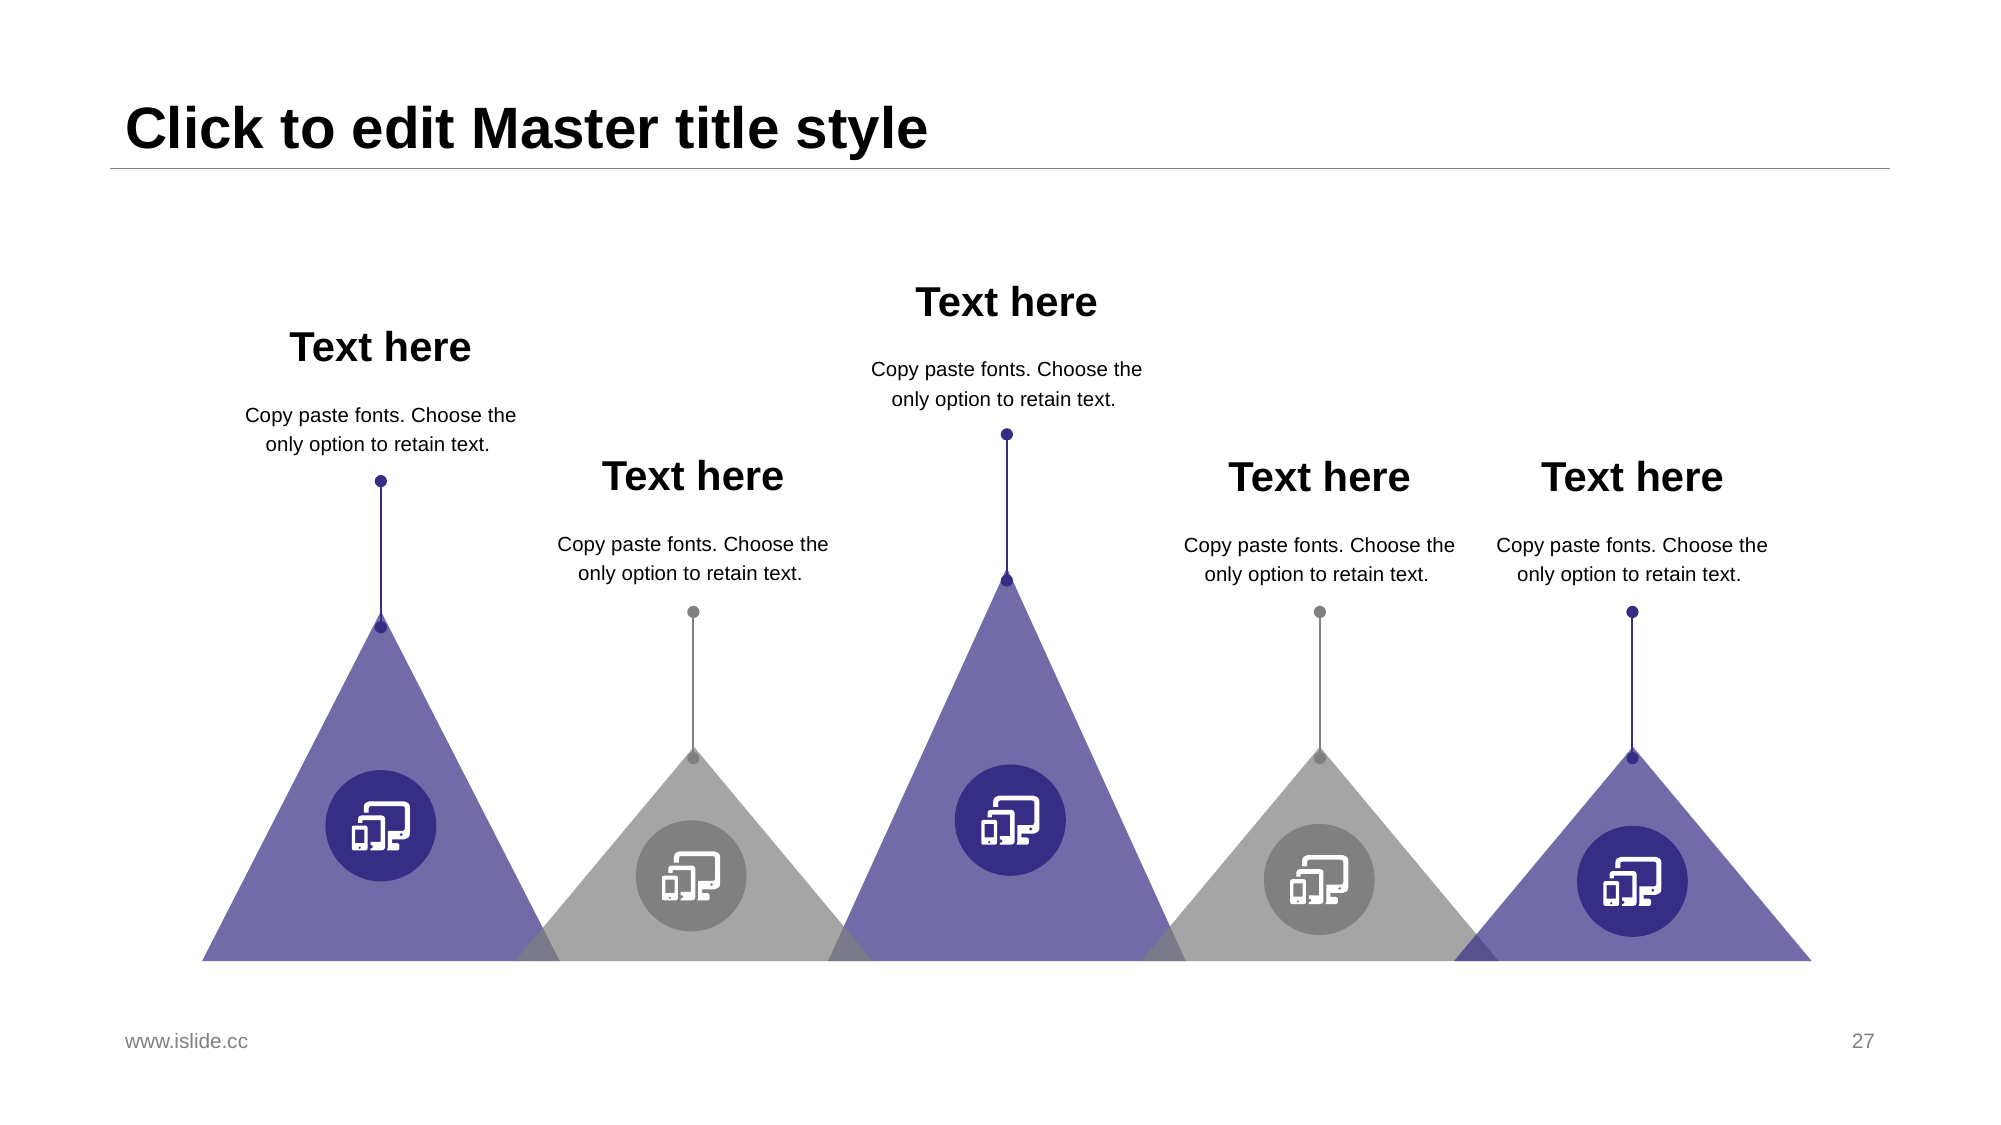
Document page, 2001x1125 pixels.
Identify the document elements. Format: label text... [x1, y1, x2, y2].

footer www.islide.cc [109, 1023, 790, 1058]
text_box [201, 264, 1812, 962]
slide_number 27 [1412, 1023, 1890, 1058]
title Click to edit Master title style [109, 0, 1890, 169]
